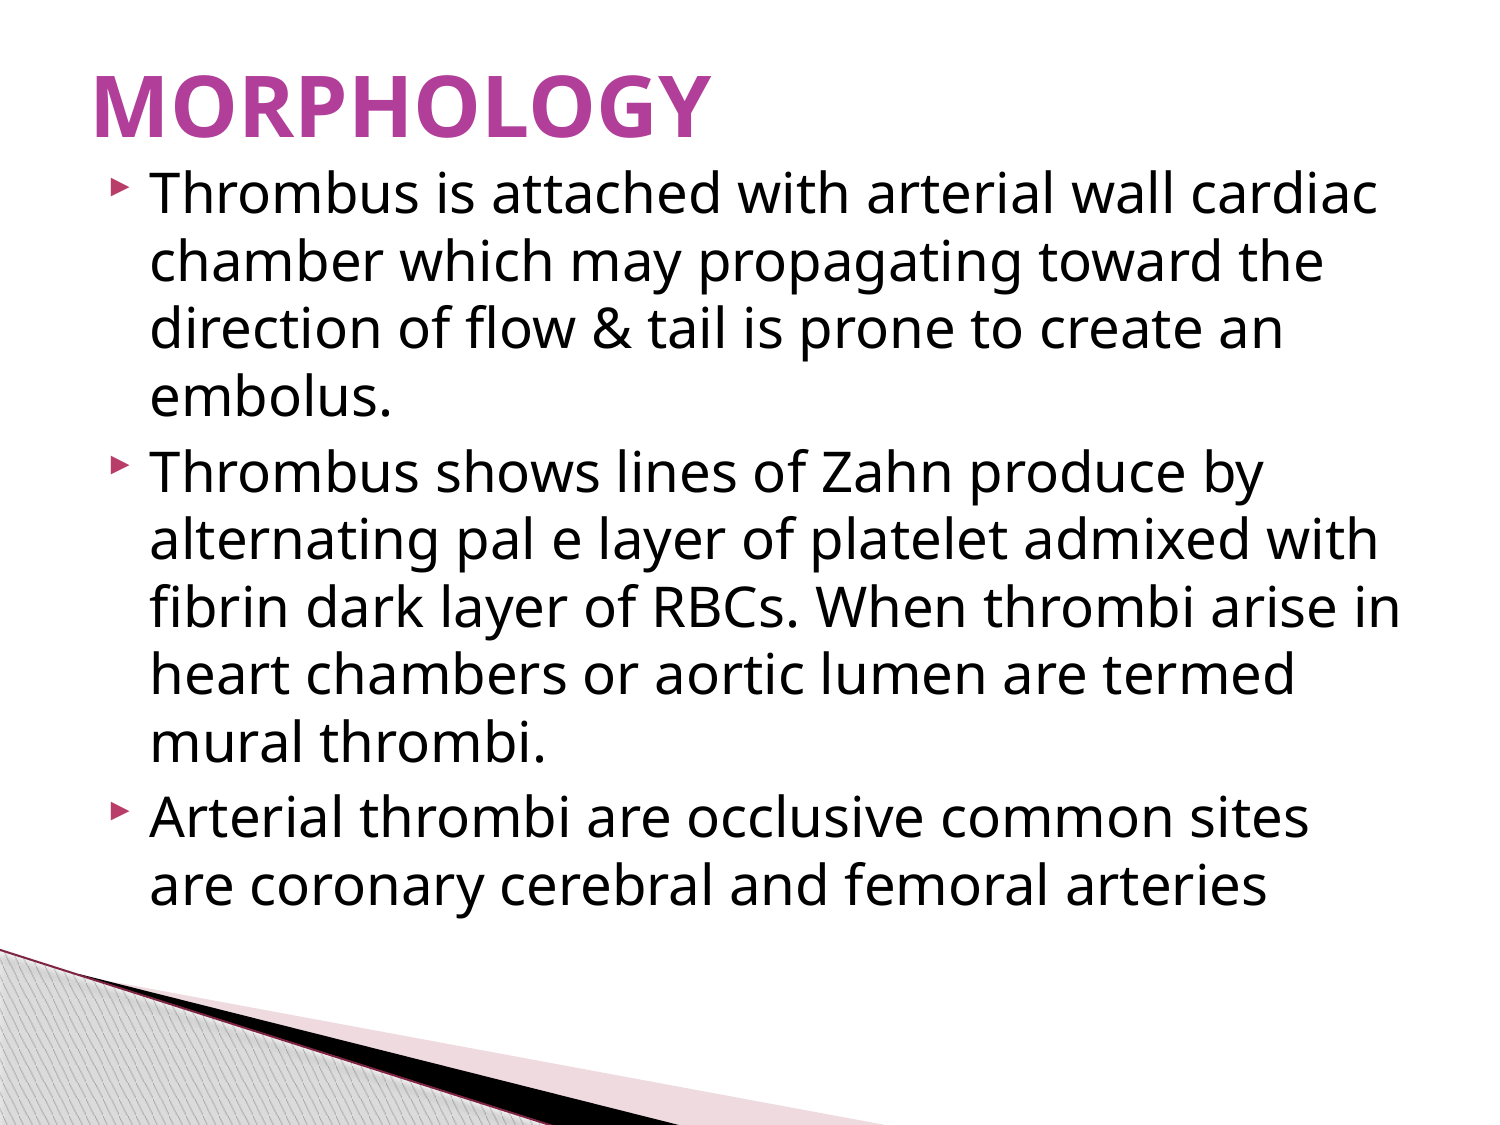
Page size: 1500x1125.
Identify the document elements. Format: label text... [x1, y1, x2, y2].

list Thrombus is attached with arterial wall cardiac chamber which may propagating toward the direction of flow & tail is prone to create an embolus. Thrombus shows lines of Zahn produce by alternating pal e layer of platelet admixed with fibrin dark layer of RBCs. When thrombi arise in heart chambers or aortic lumen are termed mural thrombi. Arterial thrombi are occlusive common sites are coronary cerebral and femoral arteries [75, 163, 1425, 986]
title MORPHOLOGY [75, 45, 1425, 163]
